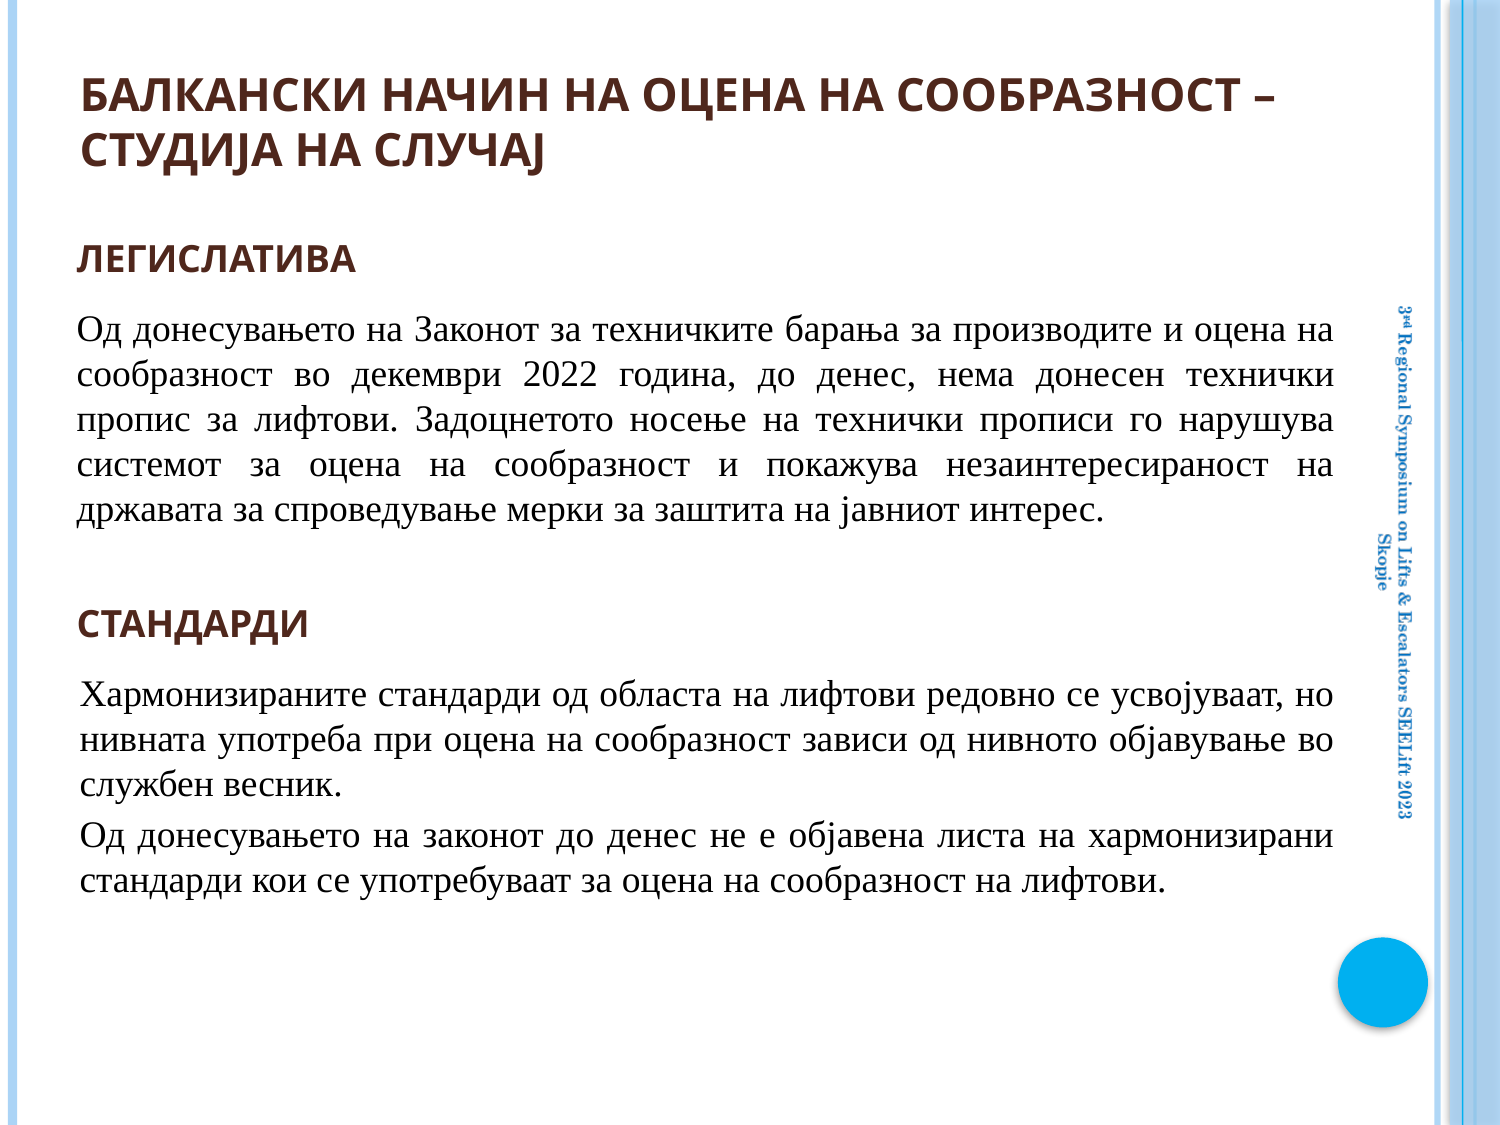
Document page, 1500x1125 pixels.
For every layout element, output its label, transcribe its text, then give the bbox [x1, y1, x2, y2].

text_box Балкански начин на оцена на сообразност – Студија на случај [64, 113, 1329, 184]
text_box Хармонизираните стандарди од областа на лифтови редовно се усвојуваат, но нивната употреба при оцена на сообразност зависи од нивното објавување во службен весник. Од донесувањето на законот до денес не е објавена листа на хармонизирани стандарди кои се употребуваат за оцена на сообразност на лифтови. [64, 661, 1351, 908]
text_box Од донесувањето на Законот за техничките барања за производите и оцена на сообразност во декември 2022 година, до денес, нема донесен технички пропис за лифтови. Задоцнетото носење на технички прописи го нарушува системот за оцена на сообразност и покажува незаинтересираност на државата за спроведување мерки за заштита на јавниот интерес. [61, 296, 1351, 537]
picture [1363, 265, 1425, 859]
text_box Легислатива [61, 218, 1326, 288]
text_box [0, 456, 61, 521]
text_box Стандарди [61, 582, 1326, 653]
